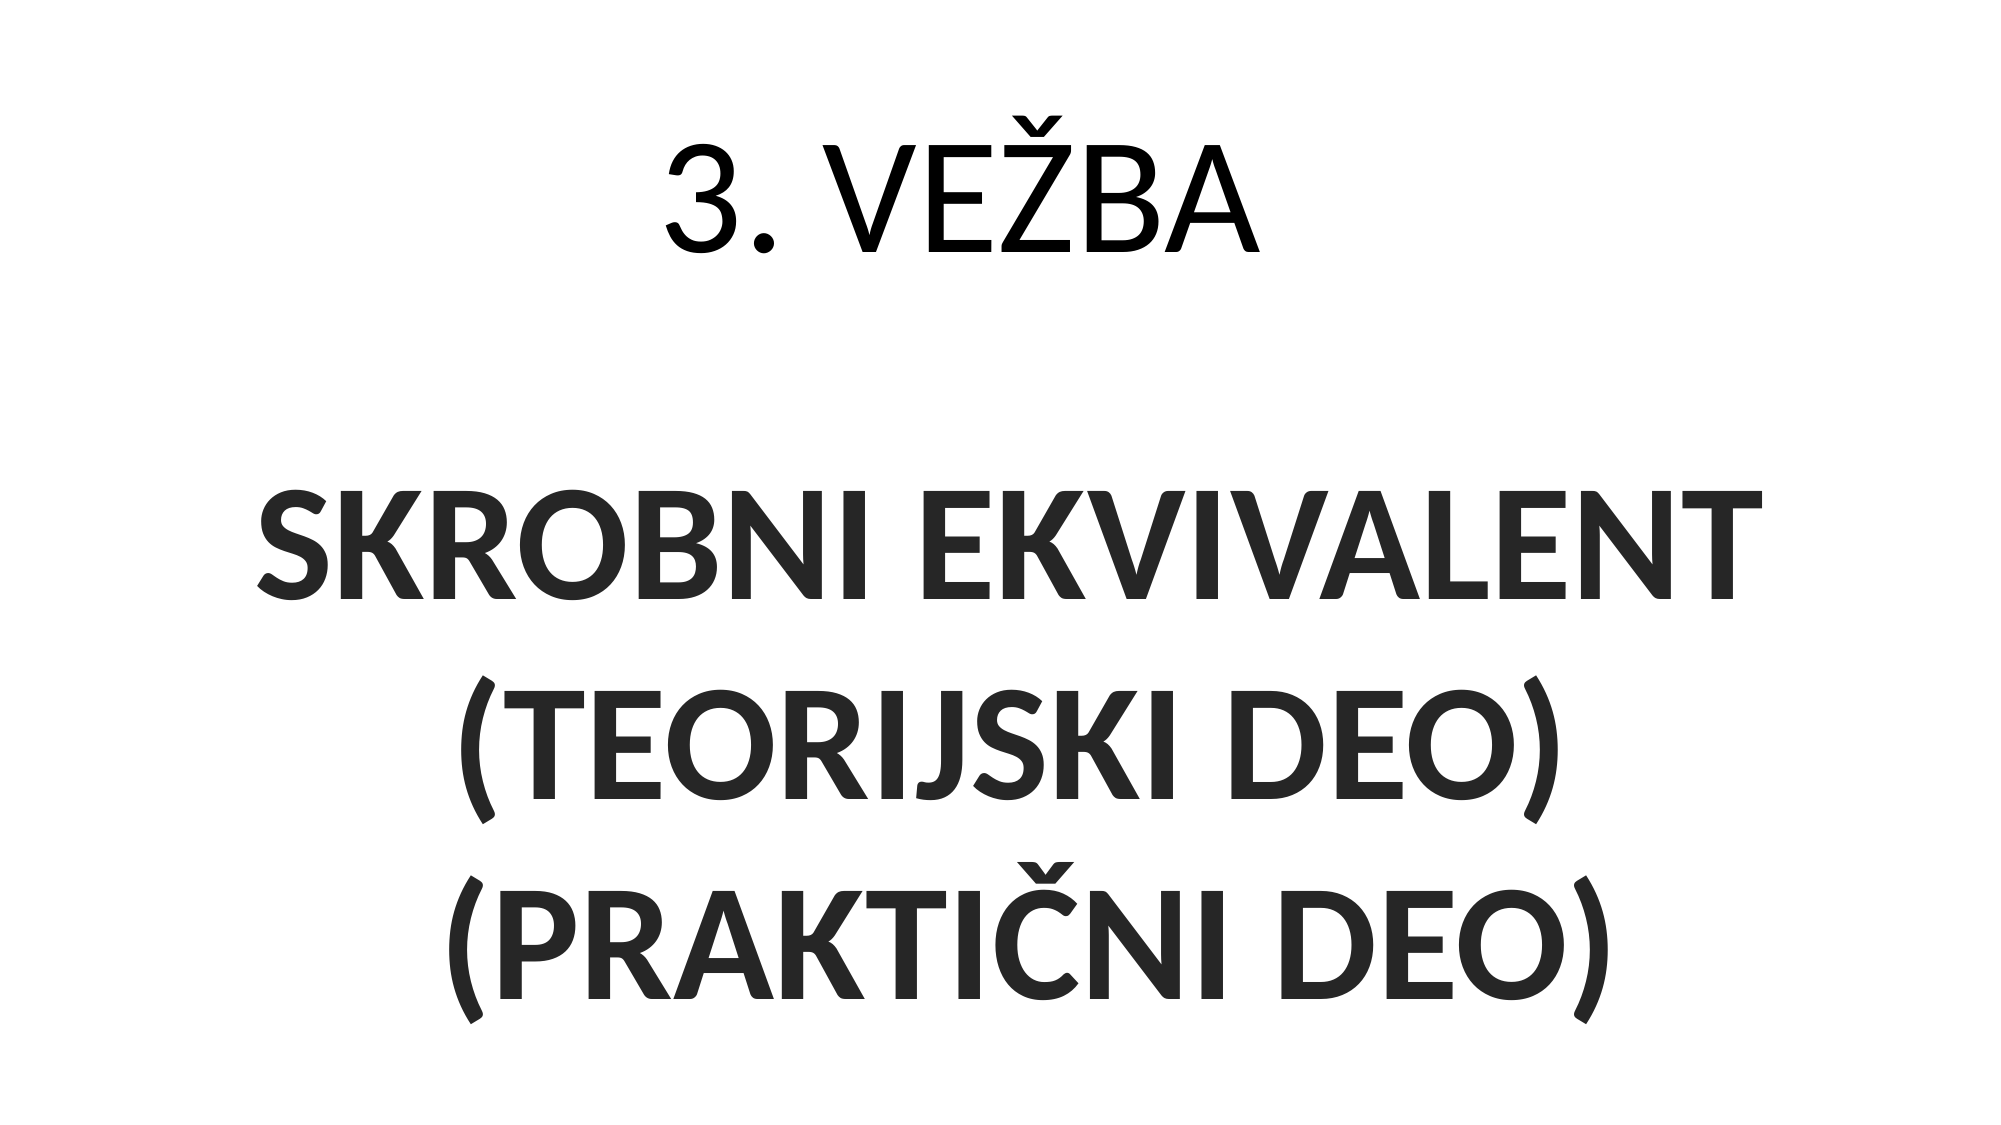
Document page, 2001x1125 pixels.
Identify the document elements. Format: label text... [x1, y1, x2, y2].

text_box 3. VEŽBA [643, 78, 1277, 294]
text_box SKROBNI EKVIVALENT (TEORIJSKI DEO) (PRAKTIČNI DEO) [239, 425, 1819, 1041]
